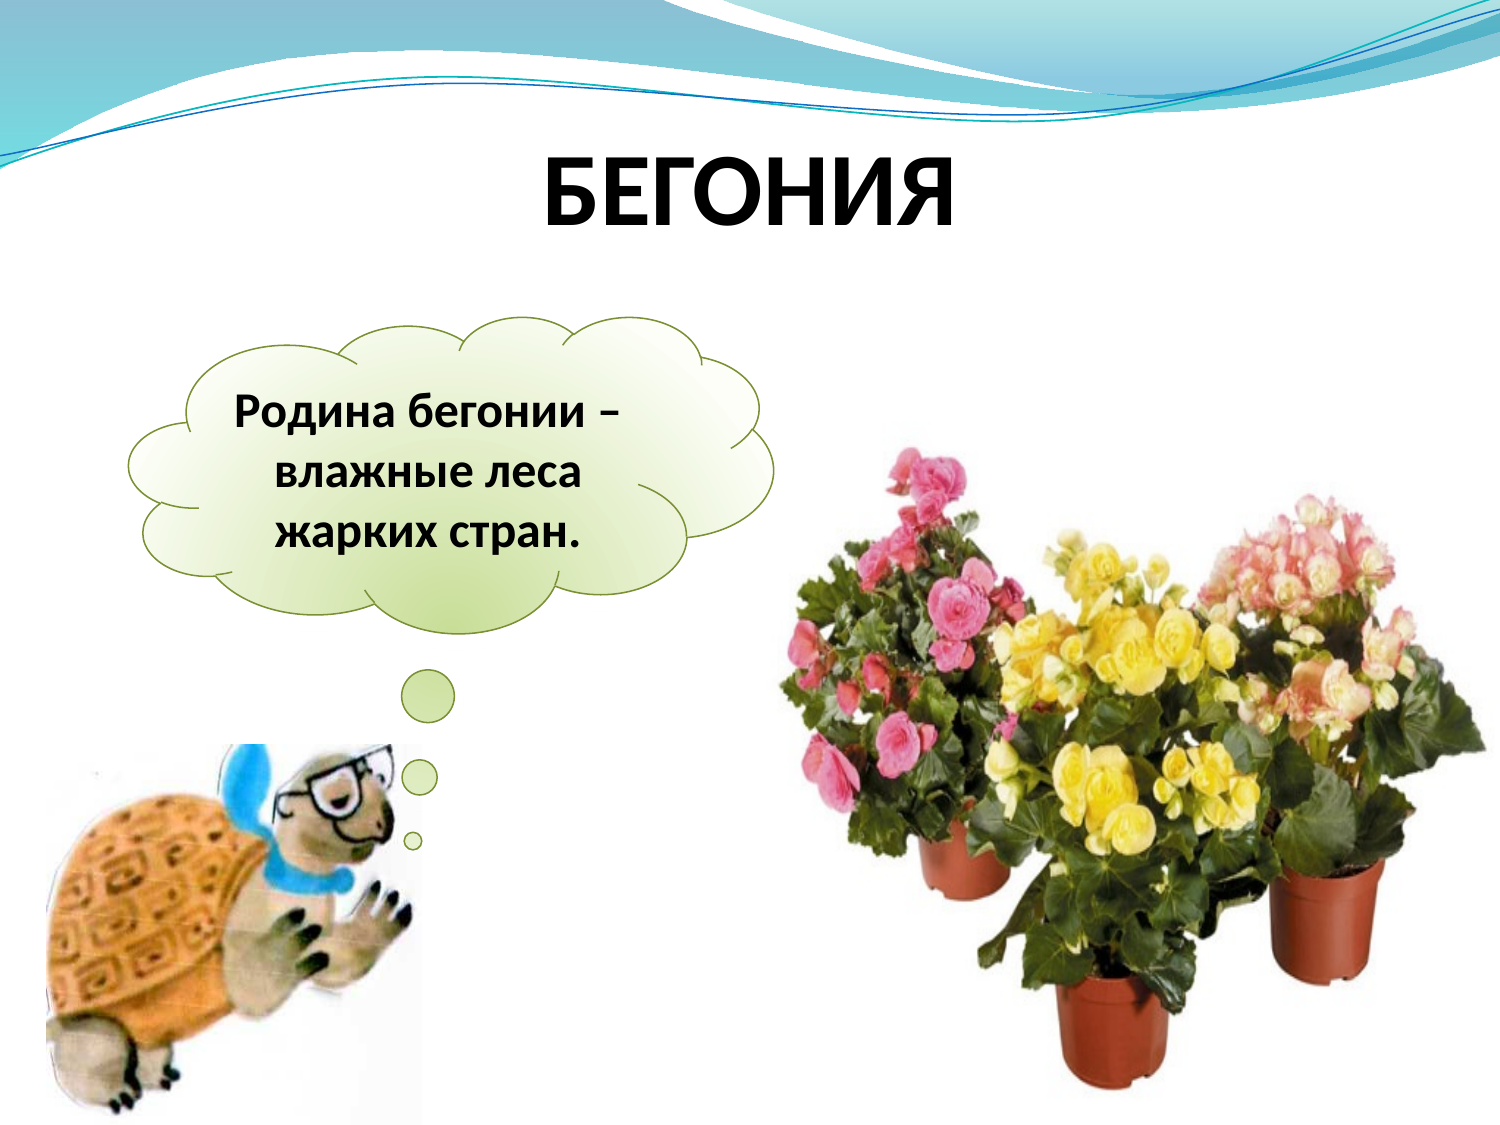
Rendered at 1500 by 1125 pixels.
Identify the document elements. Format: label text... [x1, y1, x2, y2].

title БЕГОНИЯ [0, 58, 1500, 247]
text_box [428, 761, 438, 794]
picture [766, 421, 1500, 1102]
text_box Родина бегонии – влажные леса жарких стран. [127, 316, 760, 635]
text_box Родина бегонии – влажные леса жарких стран. [400, 669, 456, 724]
picture [46, 744, 423, 1125]
